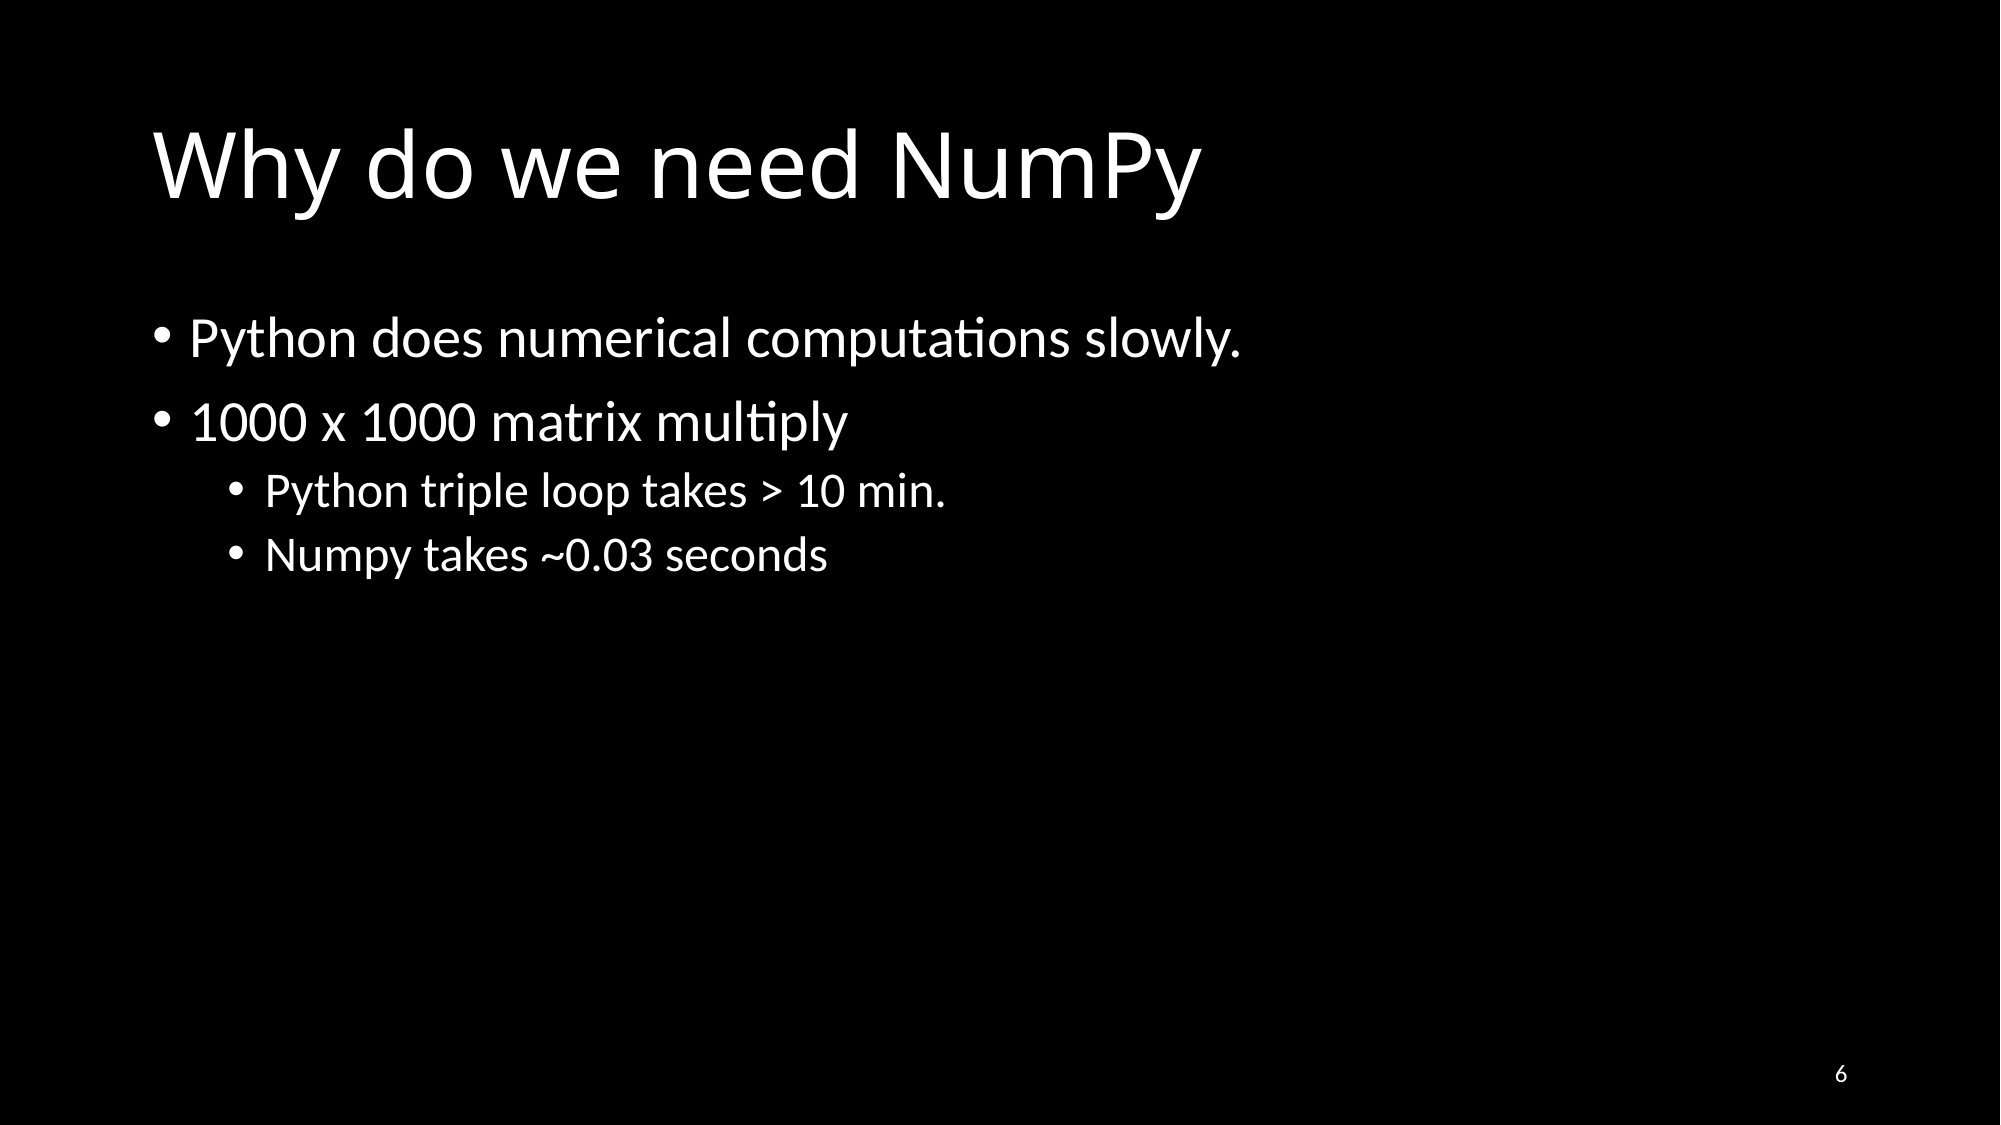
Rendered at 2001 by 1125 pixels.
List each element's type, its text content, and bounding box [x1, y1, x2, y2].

title Why do we need NumPy [137, 59, 1863, 278]
list Python does numerical computations slowly. 1000 x 1000 matrix multiply Python triple loop takes > 10 min. Numpy takes ~0.03 seconds [137, 299, 1863, 1014]
slide_number 6 [1412, 1042, 1863, 1103]
